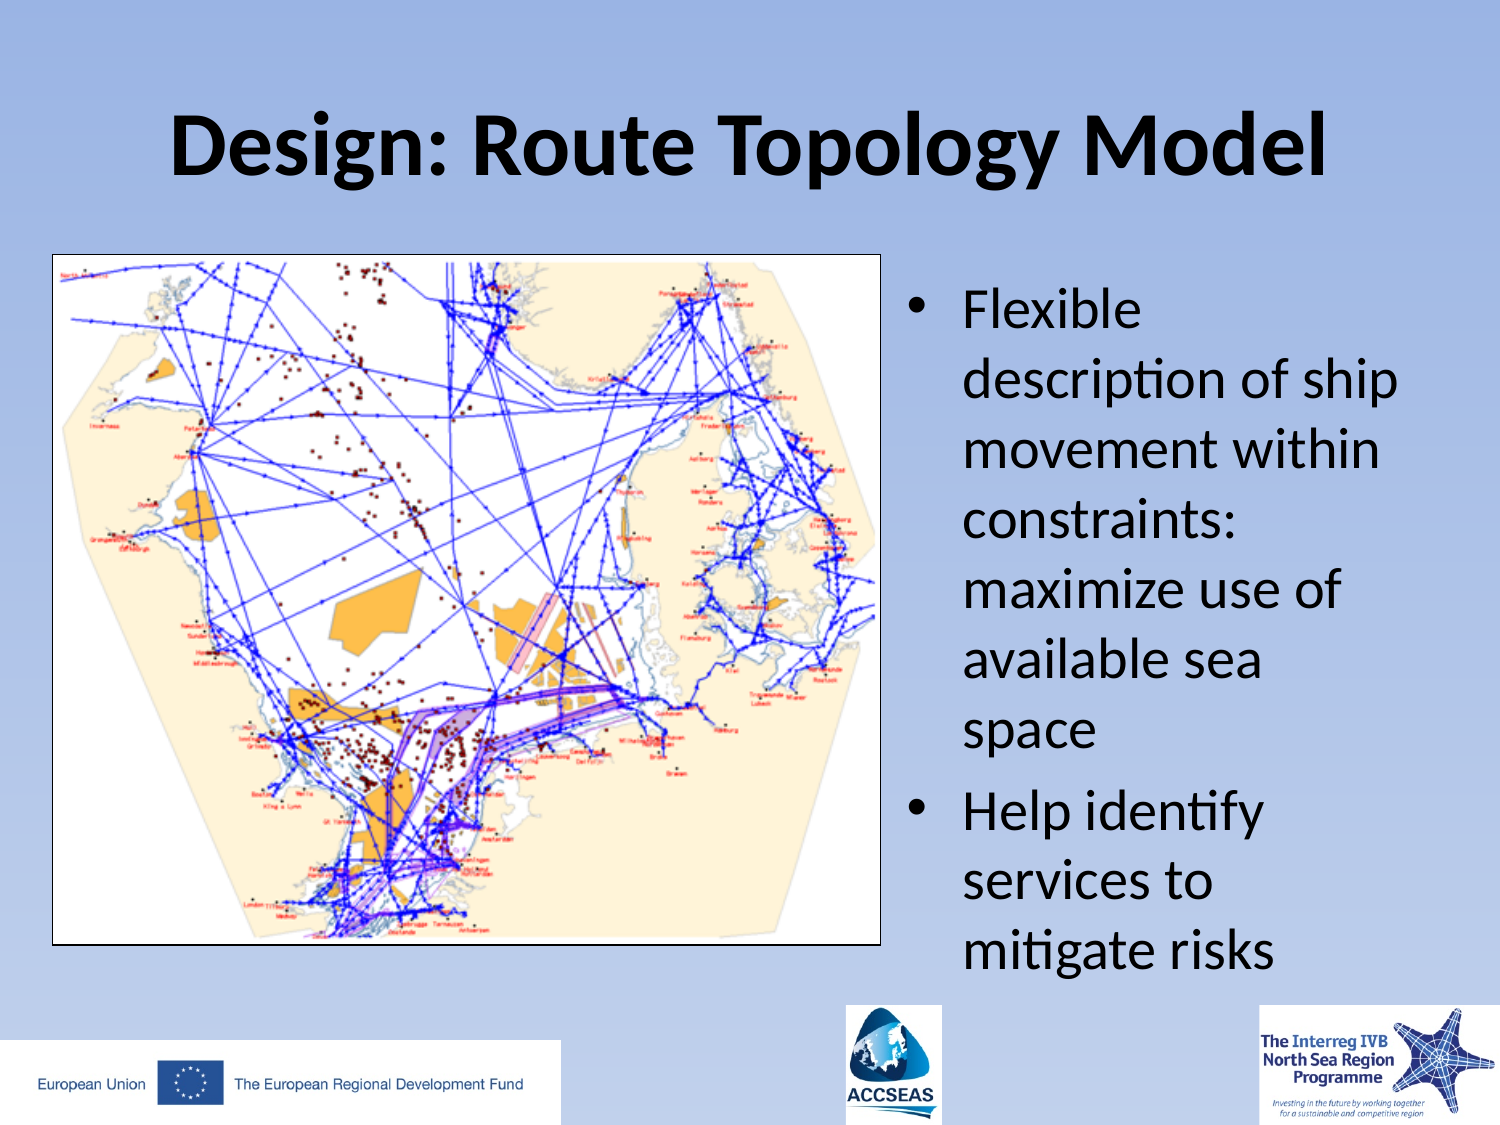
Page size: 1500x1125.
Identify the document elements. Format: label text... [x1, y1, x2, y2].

picture [0, 1040, 561, 1125]
list Flexible description of ship movement within constraints: maximize use of available sea space Help identify services to mitigate risks [891, 262, 1425, 1005]
title Design: Route Topology Model [75, 45, 1425, 233]
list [52, 255, 881, 945]
picture [1259, 1005, 1500, 1125]
picture [845, 1005, 942, 1125]
